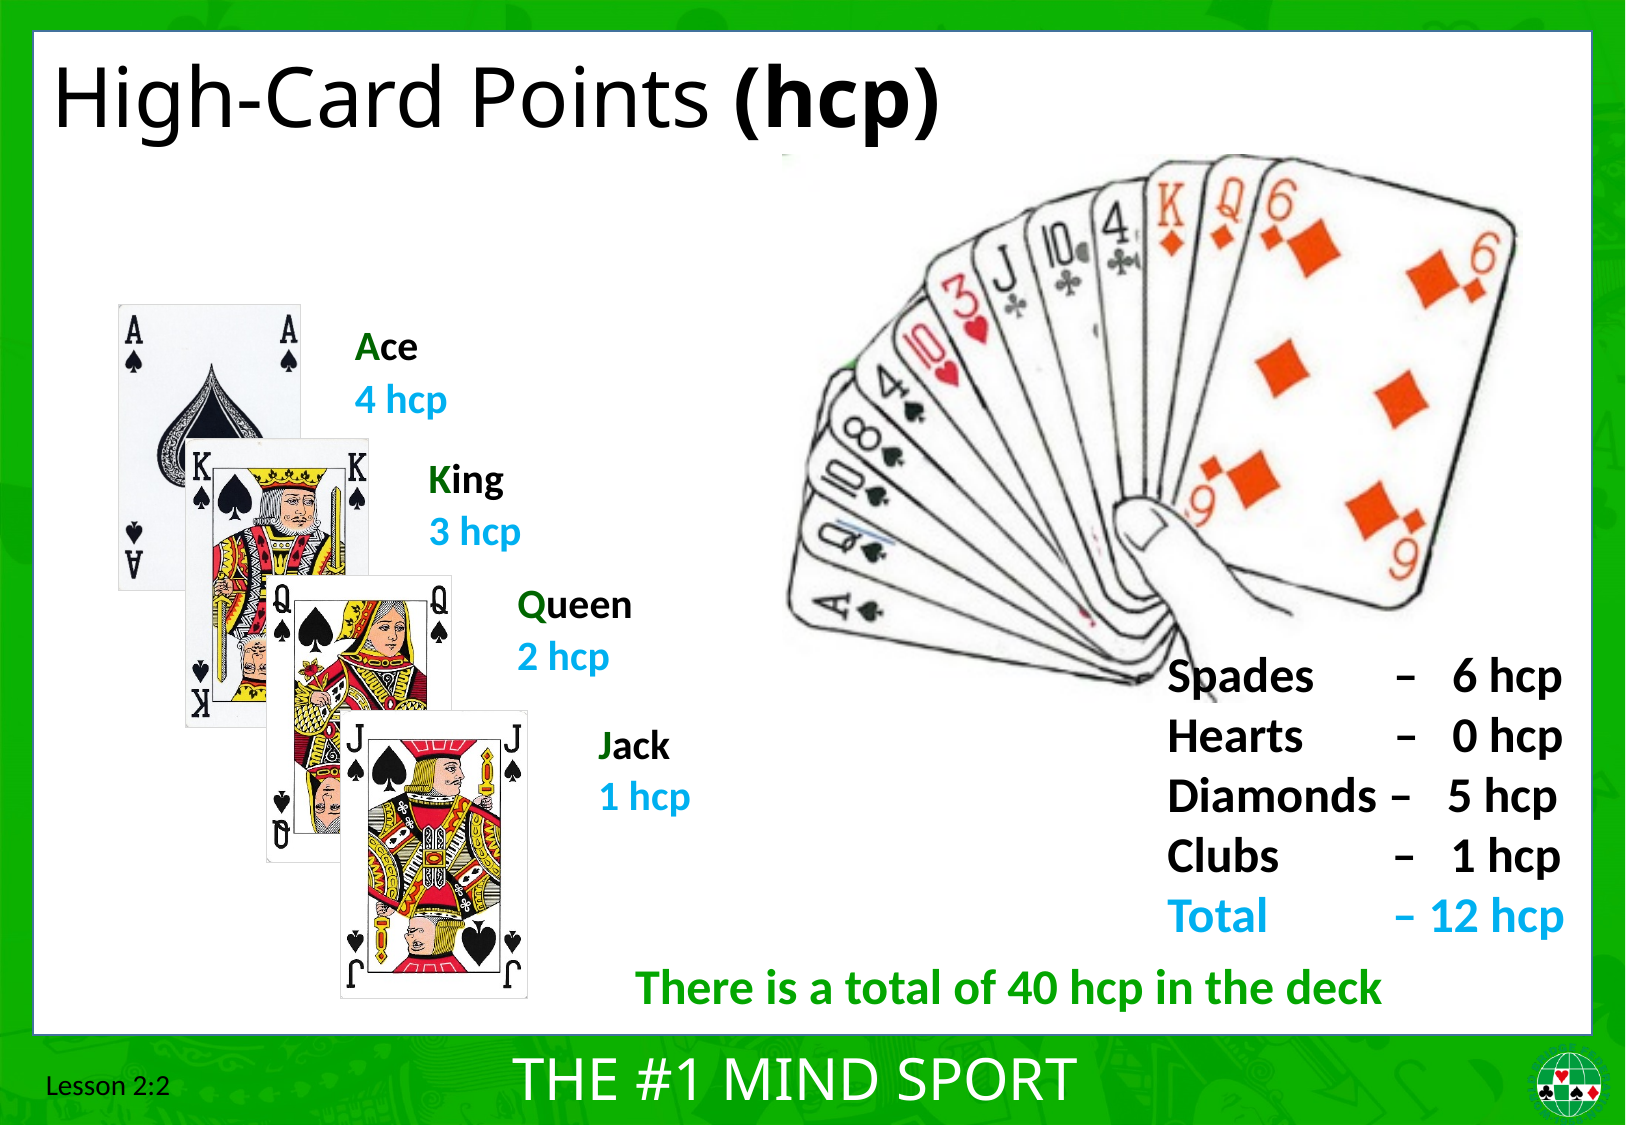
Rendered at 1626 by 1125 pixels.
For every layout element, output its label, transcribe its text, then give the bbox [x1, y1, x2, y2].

text_box 1 hcp [583, 761, 776, 827]
text_box Jack [583, 710, 828, 775]
title High-Card Points (hcp) [35, 38, 1079, 163]
text_box King [413, 444, 658, 510]
text_box There is a total of 40 hcp in the deck [620, 947, 1464, 1022]
picture [0, 0, 1626, 1125]
text_box 3 hcp [413, 496, 606, 561]
text_box Spades – 6 hcp Hearts – 0 hcp Diamonds – 5 hcp Clubs – 1 hcp Total – 12 hcp [1152, 635, 1592, 951]
text_box 4 hcp [339, 364, 532, 429]
text_box 2 hcp [502, 621, 695, 687]
text_box Queen [502, 569, 782, 635]
text_box Ace [339, 311, 577, 377]
